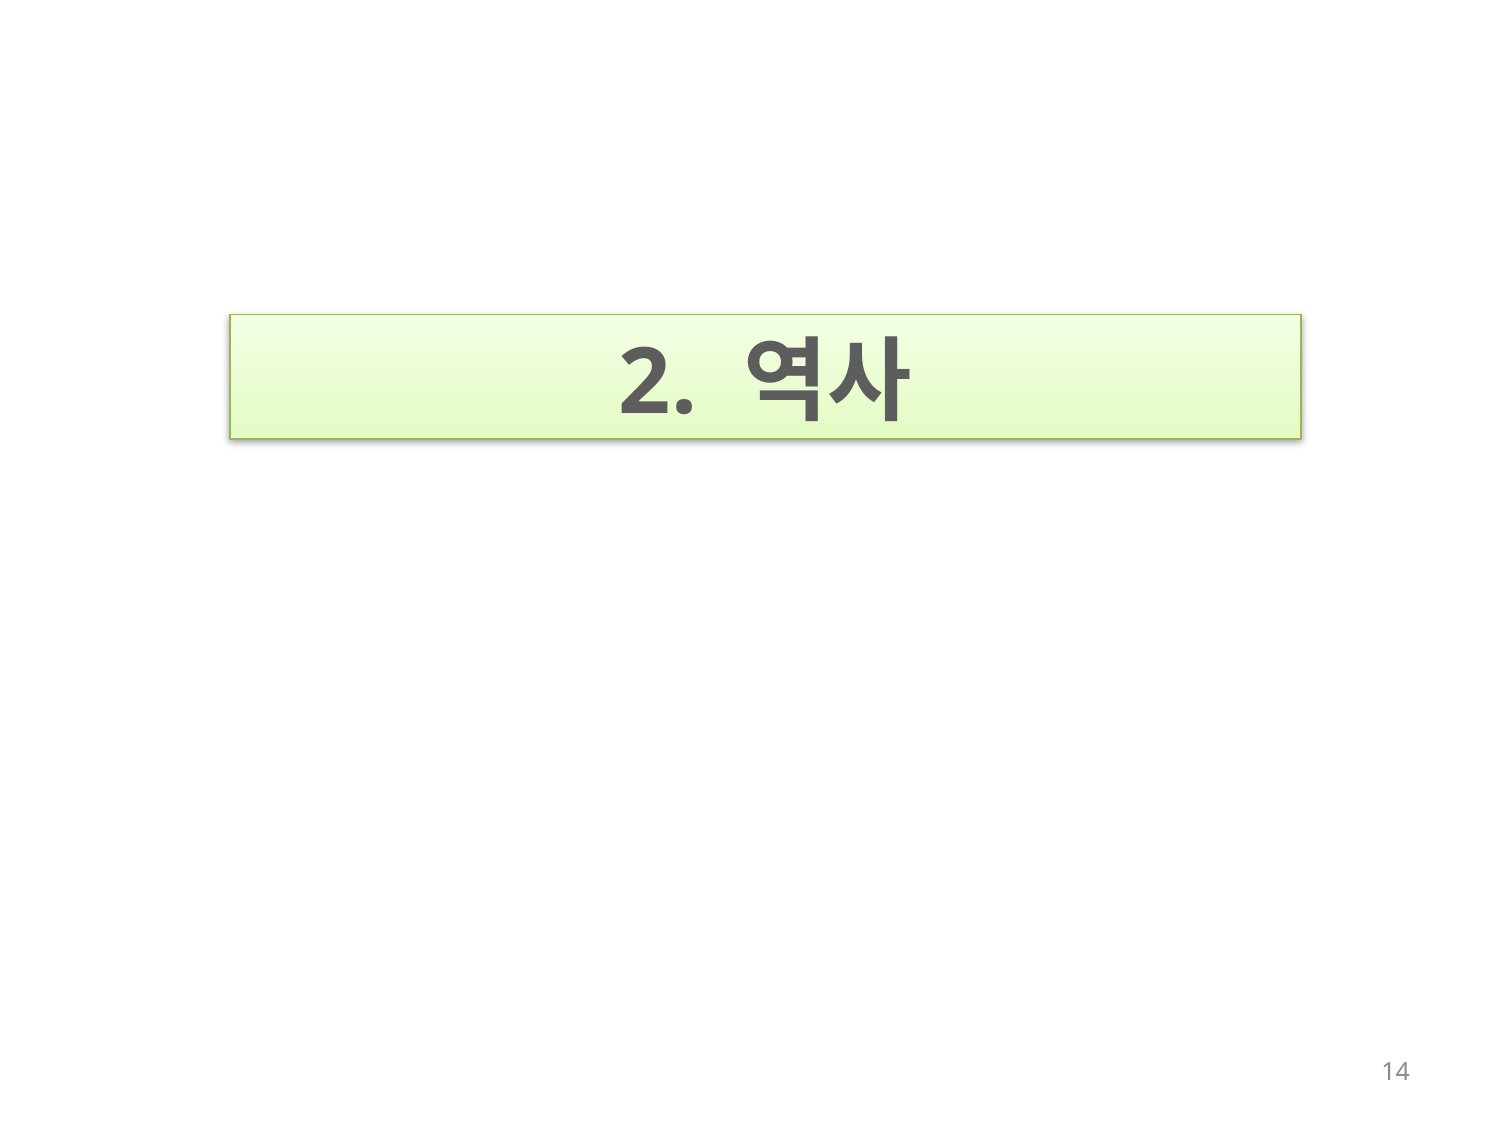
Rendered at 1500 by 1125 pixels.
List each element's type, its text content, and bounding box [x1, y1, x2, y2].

text_box 2. 역사 [229, 314, 1302, 440]
slide_number 14 [1074, 1042, 1425, 1103]
